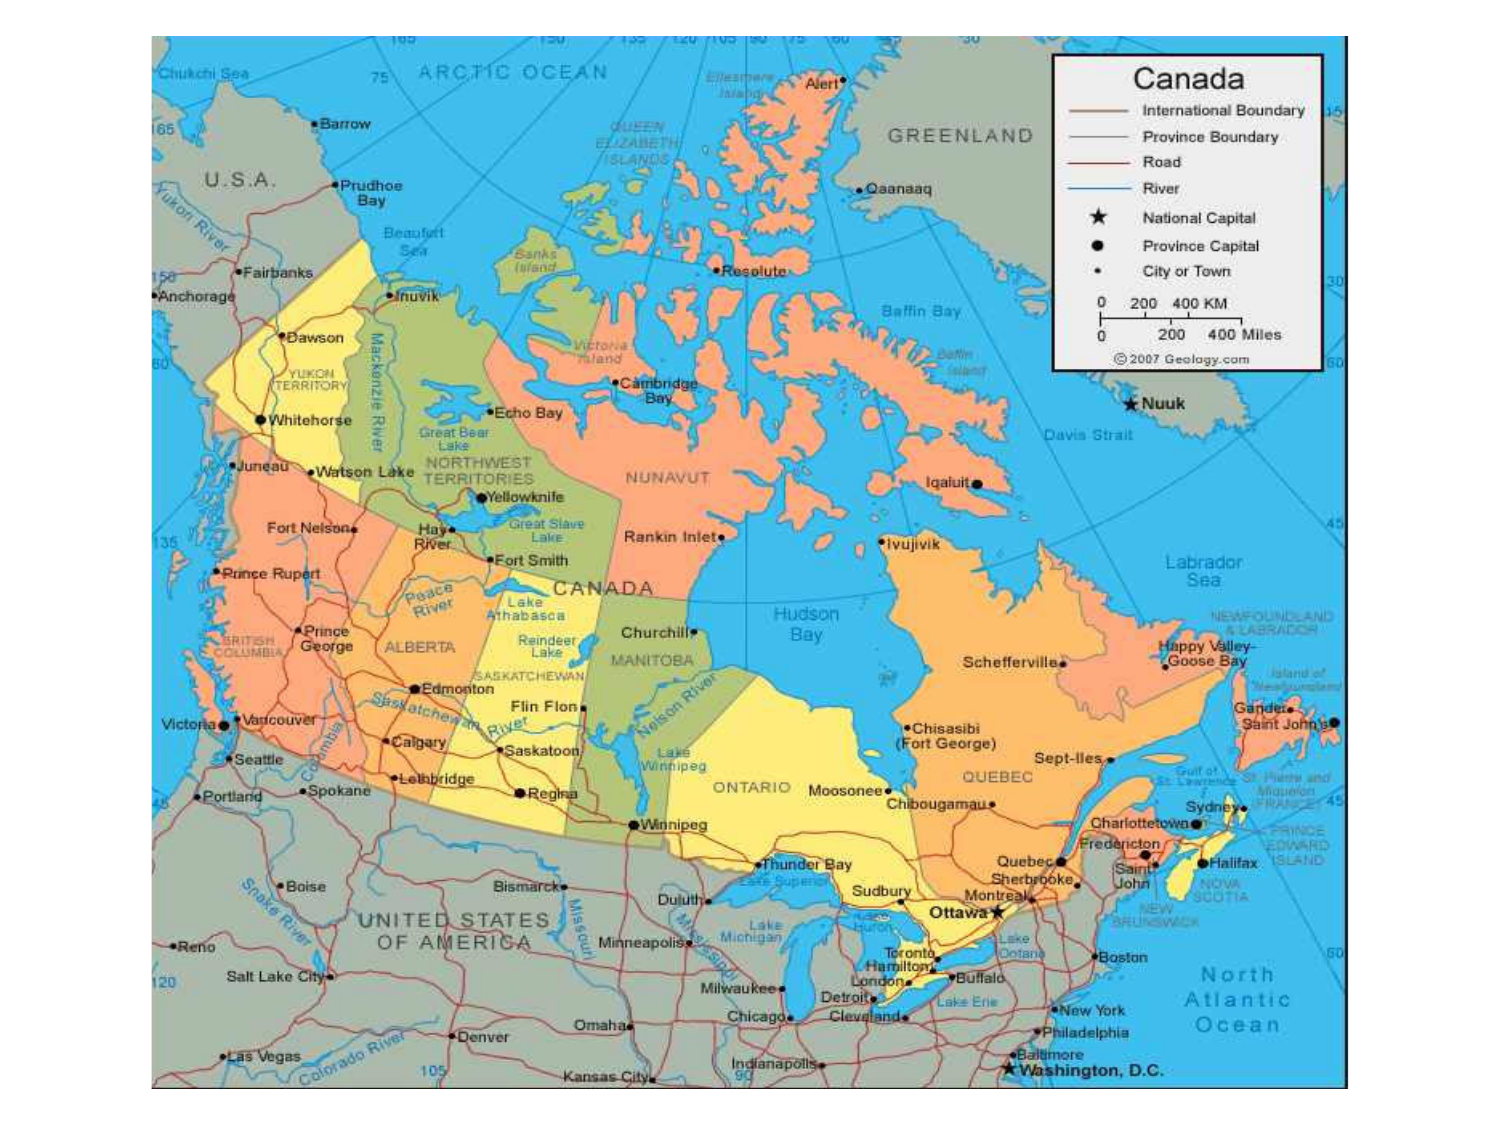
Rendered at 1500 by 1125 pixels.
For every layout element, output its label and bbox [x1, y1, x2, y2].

picture [151, 35, 1349, 1089]
